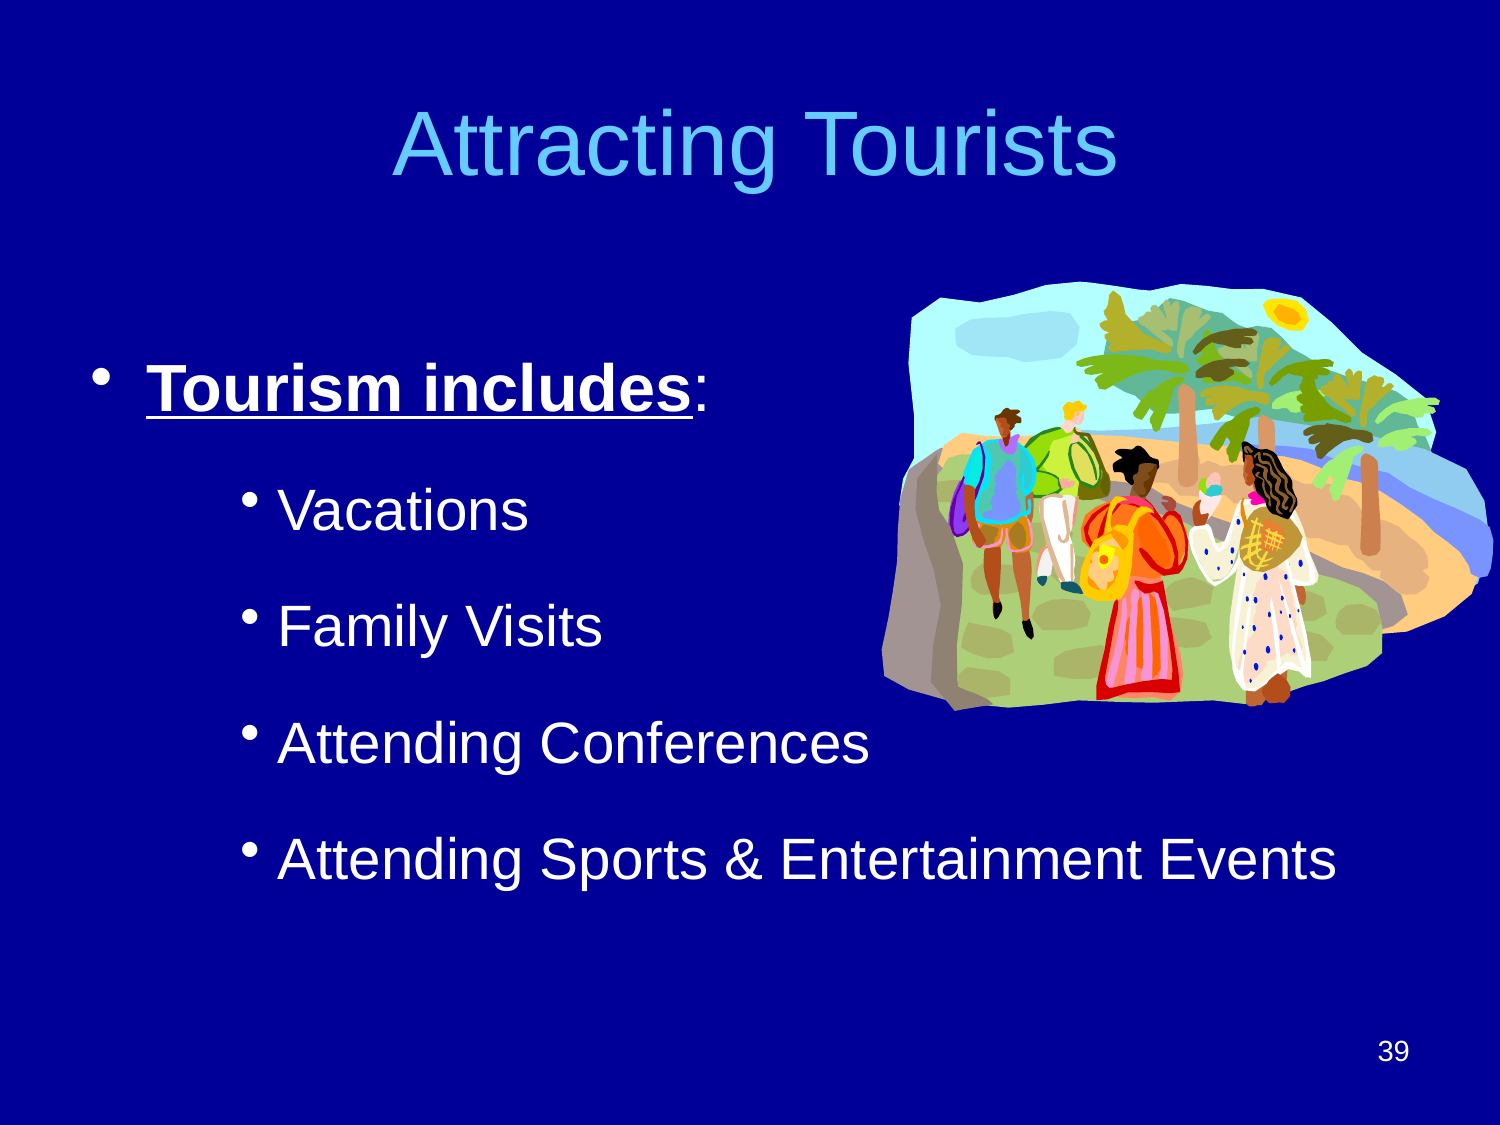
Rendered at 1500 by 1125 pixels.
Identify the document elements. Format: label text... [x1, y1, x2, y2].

list Tourism includes: Vacations Family Visits Attending Conferences Attending Sports & Entertainment Events [74, 337, 1463, 1038]
picture [874, 274, 1500, 718]
slide_number 39 [1074, 1024, 1425, 1103]
title Attracting Tourists [74, 44, 1438, 233]
